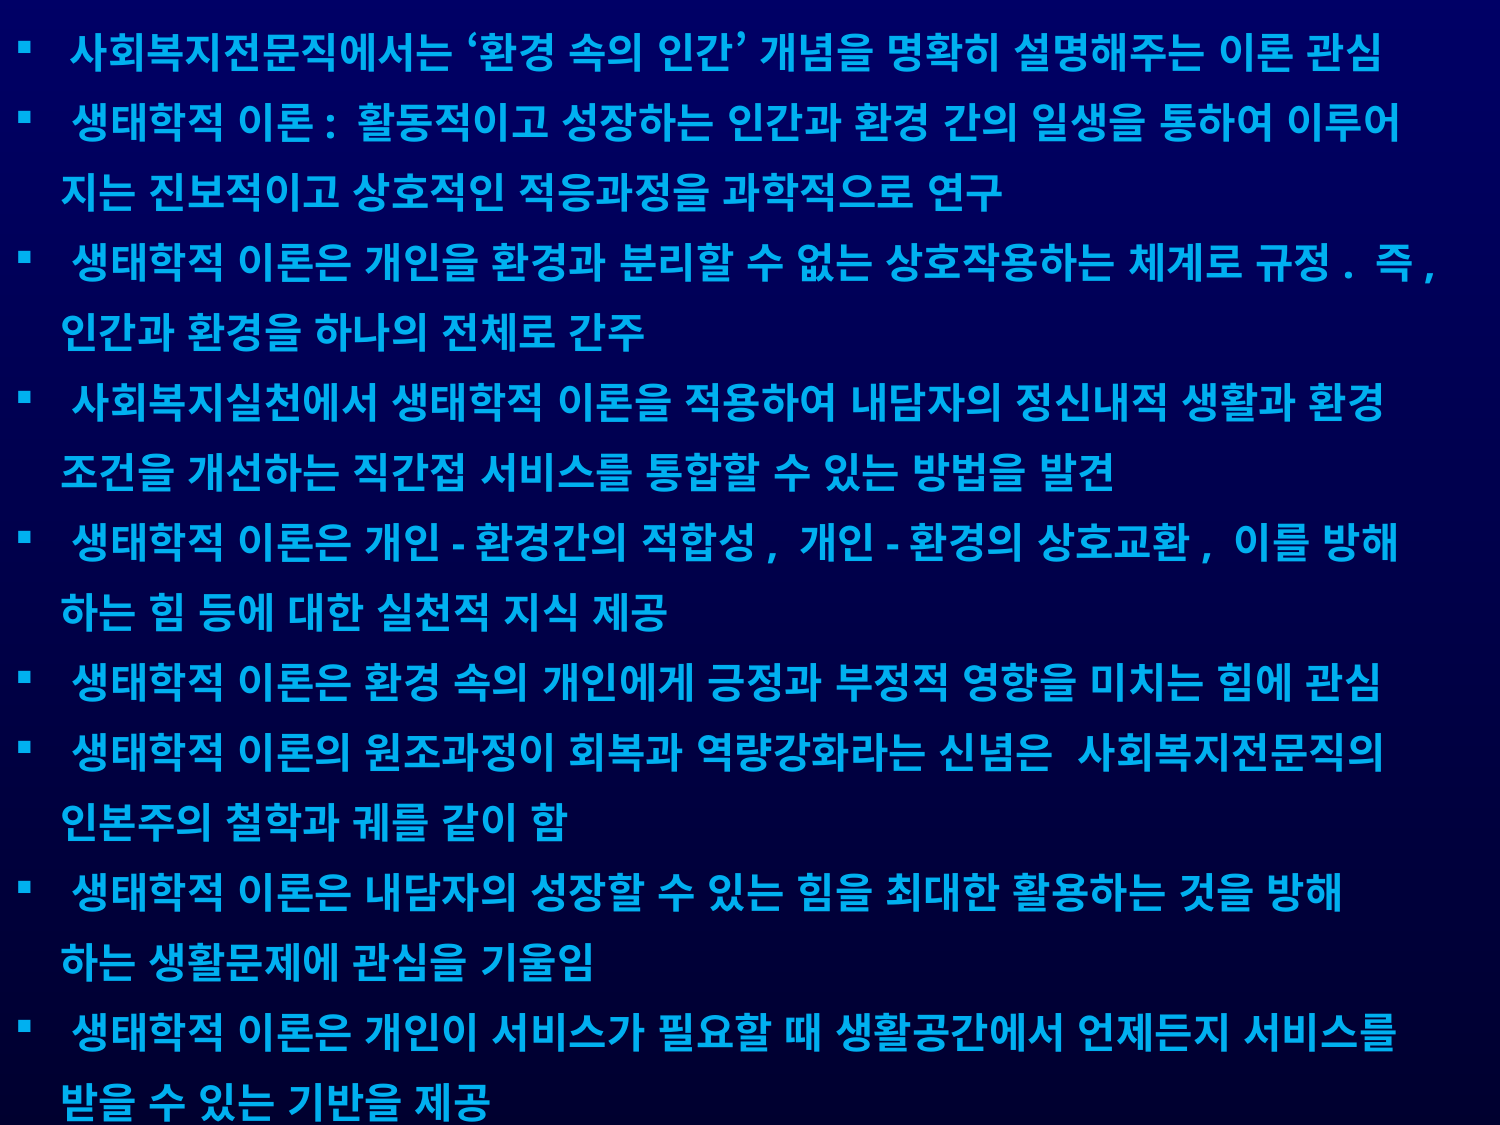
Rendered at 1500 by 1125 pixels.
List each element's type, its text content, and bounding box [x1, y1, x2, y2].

text_box 사회복지전문직에서는 ‘환경 속의 인간’ 개념을 명확히 설명해주는 이론 관심 생태학적 이론: 활동적이고 성장하는 인간과 환경 간의 일생을 통하여 이루어 지는 진보적이고 상호적인 적응과정을 과학적으로 연구 생태학적 이론은 개인을 환경과 분리할 수 없는 상호작용하는 체계로 규정. 즉, 인간과 환경을 하나의 전체로 간주 사회복지실천에서 생태학적 이론을 적용하여 내담자의 정신내적 생활과 환경 조건을 개선하는 직간접 서비스를 통합할 수 있는 방법을 발견 생태학적 이론은 개인-환경간의 적합성, 개인-환경의 상호교환, 이를 방해 하는 힘 등에 대한 실천적 지식 제공 생태학적 이론은 환경 속의 개인에게 긍정과 부정적 영향을 미치는 힘에 관심 생태학적 이론의 원조과정이 회복과 역량강화라는 신념은 사회복지전문직의 인본주의 철학과 궤를 같이 함 생태학적 이론은 내담자의 성장할 수 있는 힘을 최대한 활용하는 것을 방해 하는 생활문제에 관심을 기울임 생태학적 이론은 개인이 서비스가 필요할 때 생활공간에서 언제든지 서비스를 받을 수 있는 기반을 제공 [0, 0, 1500, 1125]
